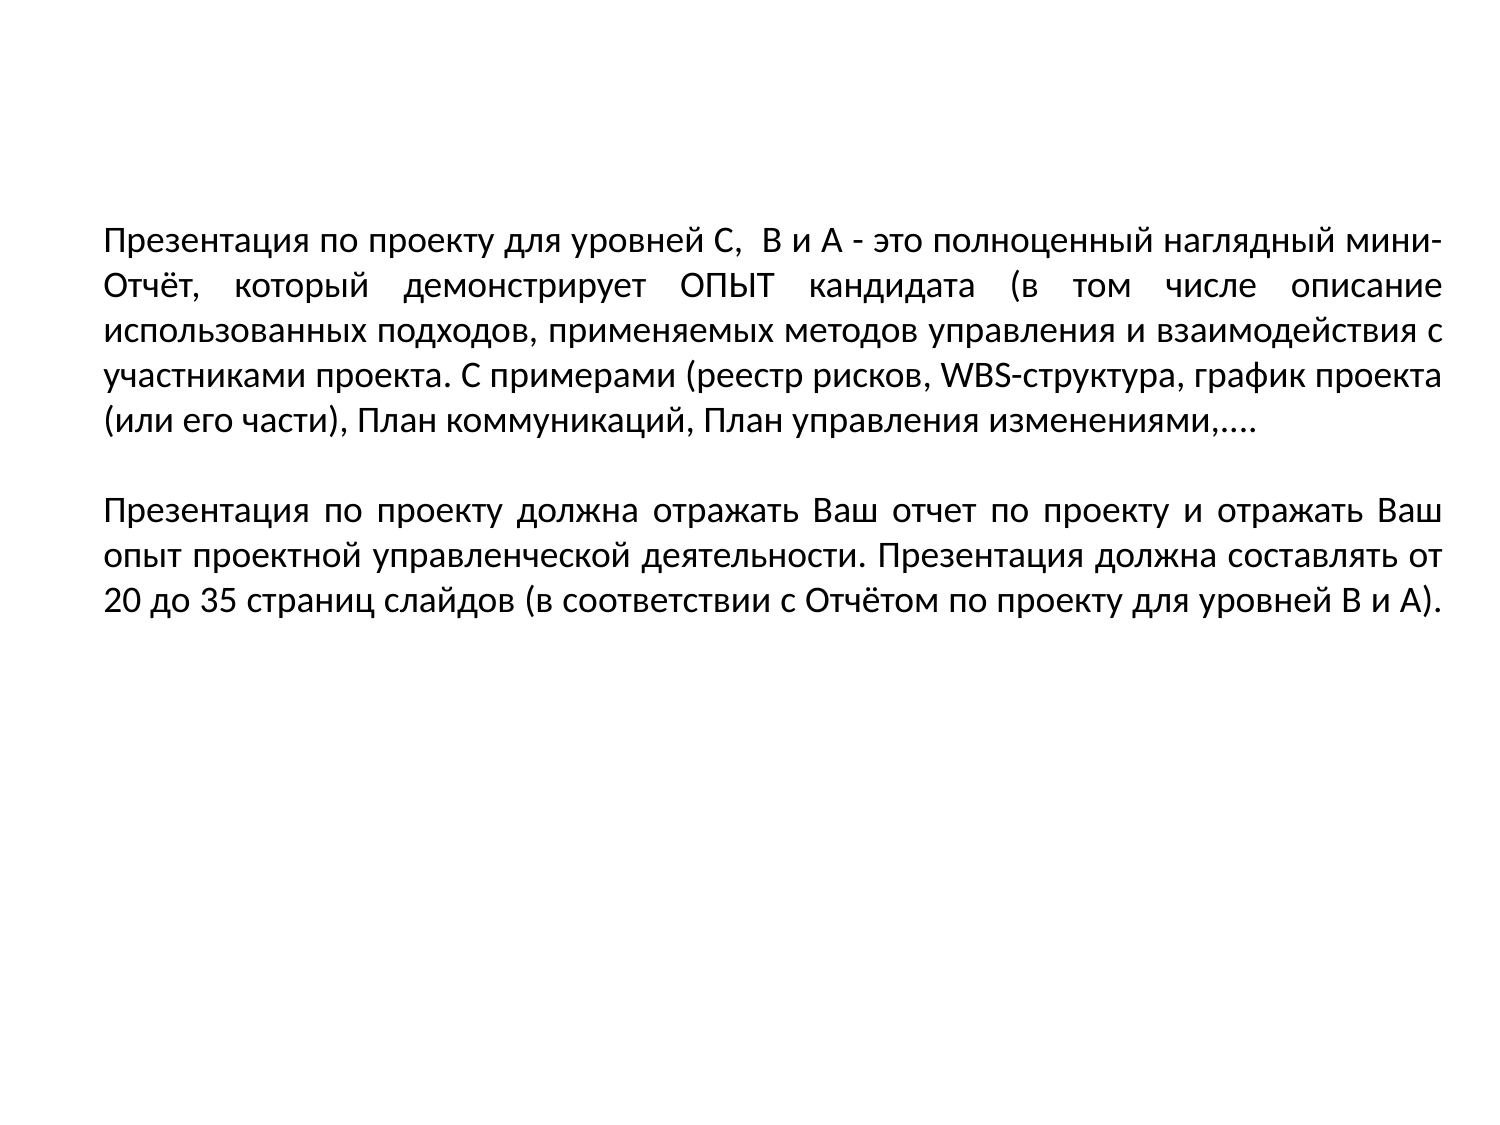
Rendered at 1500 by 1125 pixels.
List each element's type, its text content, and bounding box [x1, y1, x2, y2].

text_box Презентация по проекту для уровней С, B и А - это полноценный наглядный мини-Отчёт, который демонстрирует ОПЫТ кандидата (в том числе описание использованных подходов, применяемых методов управления и взаимодействия с участниками проекта. С примерами (реестр рисков, WBS-структура, график проекта (или его части), План коммуникаций, План управления изменениями,.... Презентация по проекту должна отражать Ваш отчет по проекту и отражать Ваш опыт проектной управленческой деятельности. Презентация должна составлять от 20 до 35 страниц слайдов (в соответствии с Отчётом по проекту для уровней В и А). [88, 208, 1459, 673]
